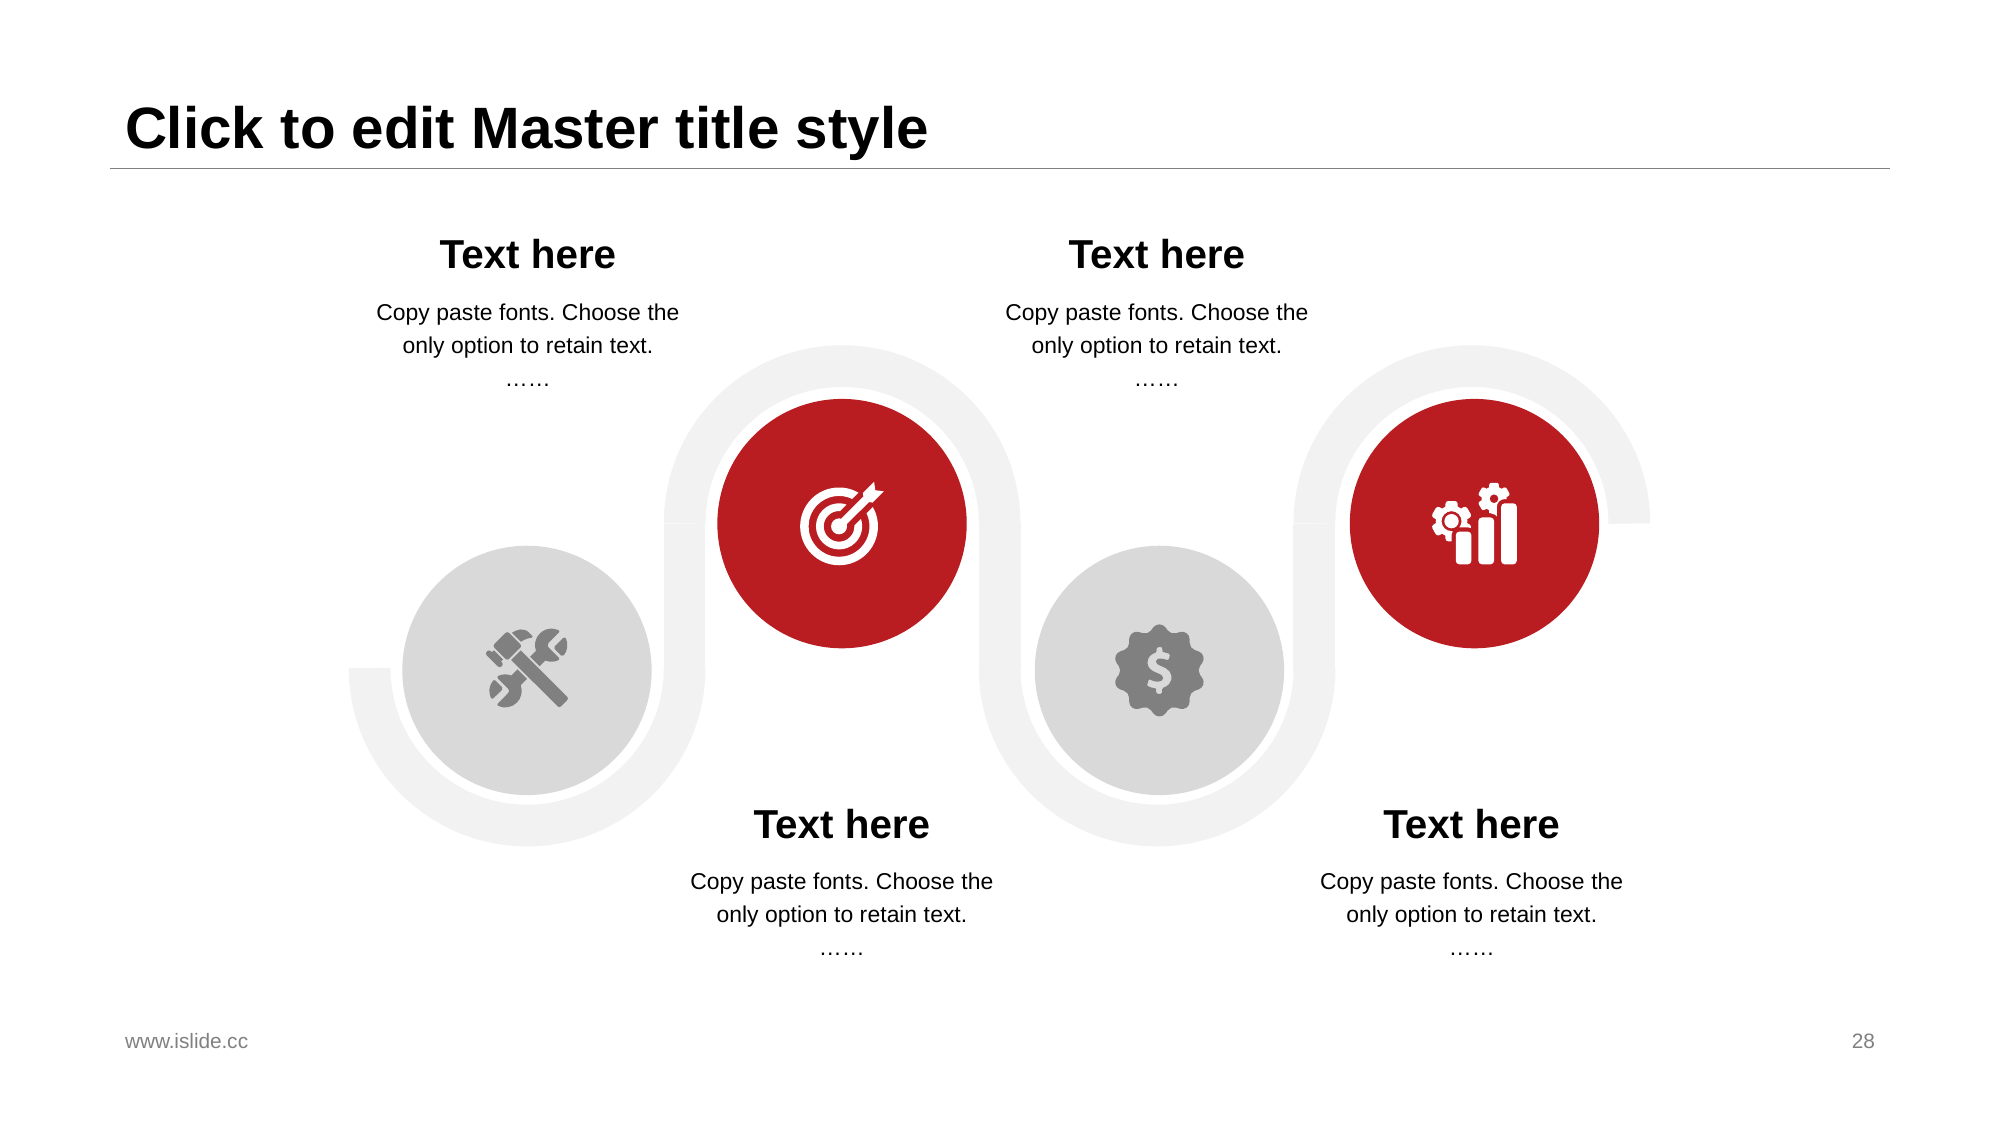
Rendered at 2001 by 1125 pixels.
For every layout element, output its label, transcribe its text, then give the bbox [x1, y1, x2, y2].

footer www.islide.cc [109, 1023, 790, 1058]
slide_number 28 [1412, 1023, 1890, 1058]
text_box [355, 220, 1645, 973]
title Click to edit Master title style [109, 0, 1890, 169]
